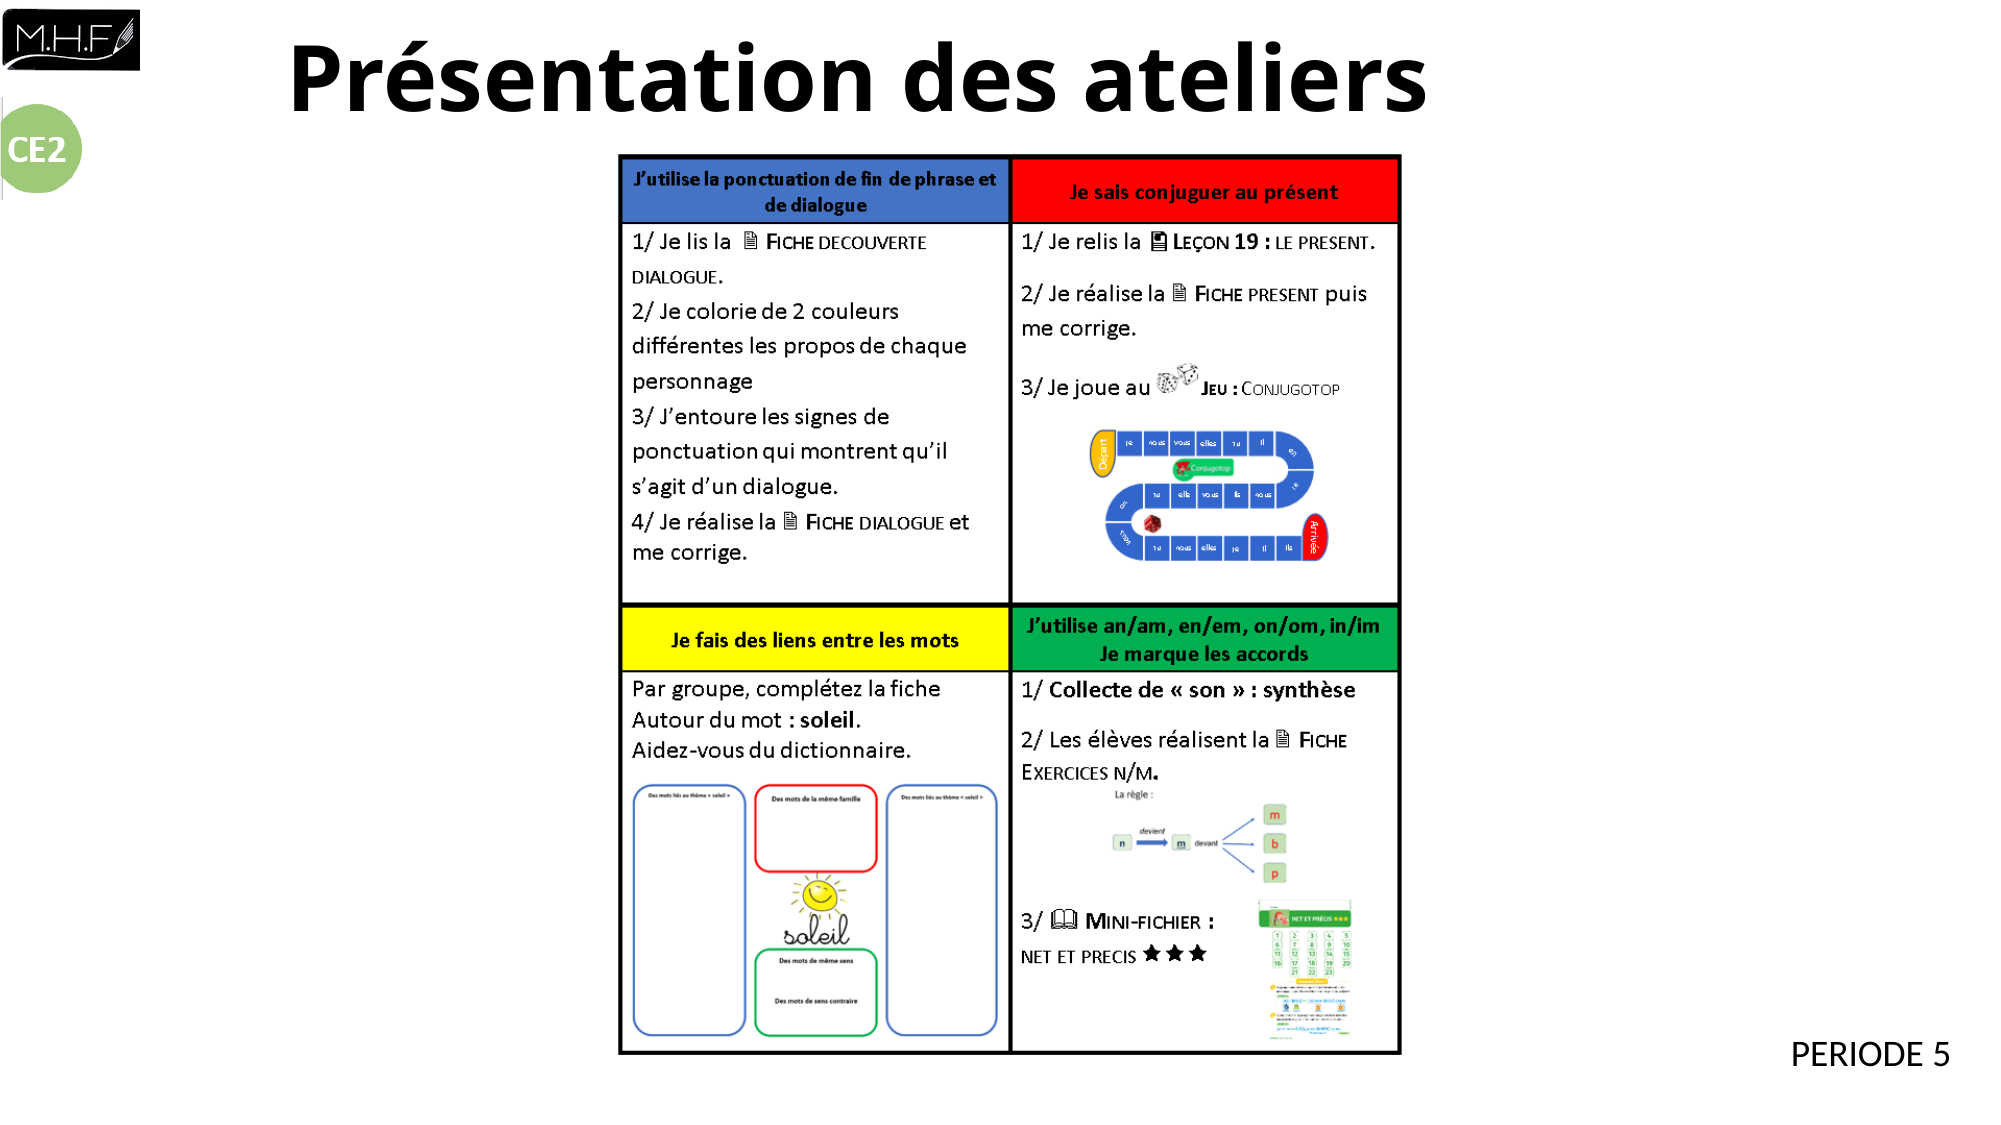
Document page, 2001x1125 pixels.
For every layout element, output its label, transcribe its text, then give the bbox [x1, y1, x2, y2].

text_box PERIODE 5 [1362, 1021, 1967, 1082]
picture [0, 97, 87, 200]
picture [0, 7, 140, 74]
title Présentation des ateliers [271, 7, 1818, 156]
picture [611, 148, 1410, 1057]
